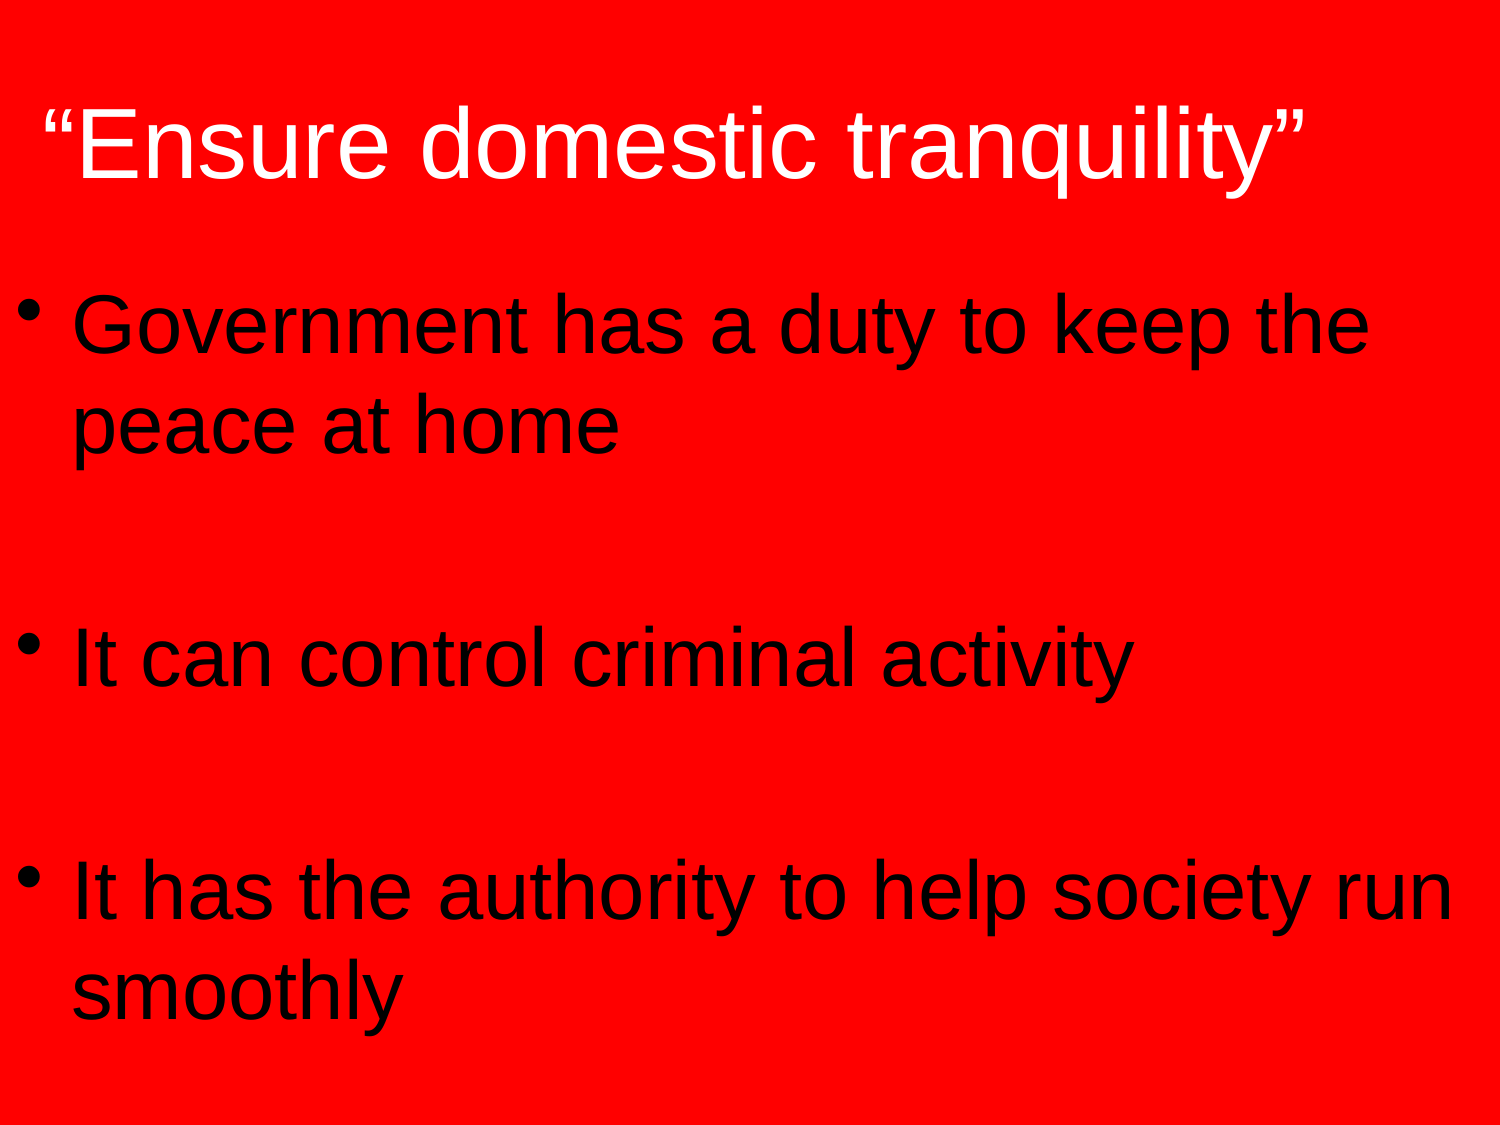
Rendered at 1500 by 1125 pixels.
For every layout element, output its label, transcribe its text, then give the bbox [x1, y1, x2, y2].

list Government has a duty to keep the peace at home It can control criminal activity It has the authority to help society run smoothly [0, 262, 1500, 1005]
title “Ensure domestic tranquility” [0, 45, 1350, 233]
